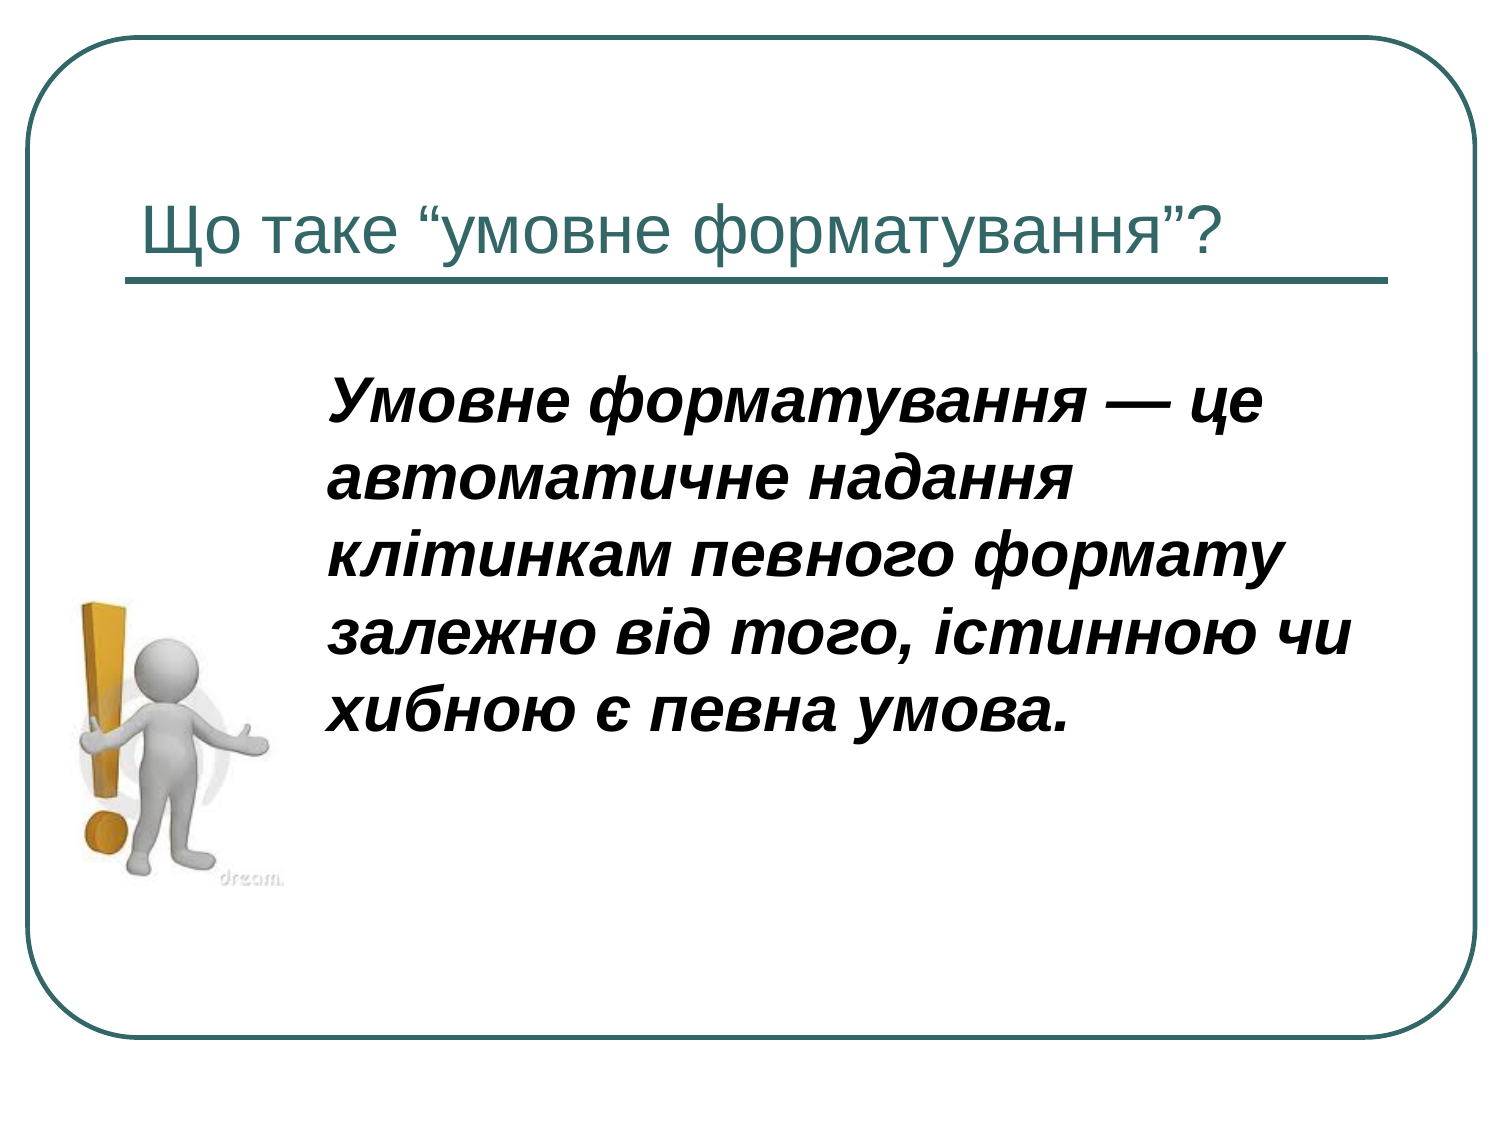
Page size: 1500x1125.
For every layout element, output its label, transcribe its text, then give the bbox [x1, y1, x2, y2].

list Умовне форматування — це автоматичне надання клітинкам певного формату залежно від того, істинною чи хибною є певна умова. [312, 349, 1447, 825]
title Що таке “умовне форматування”? [125, 87, 1388, 275]
text_box [64, 597, 284, 886]
